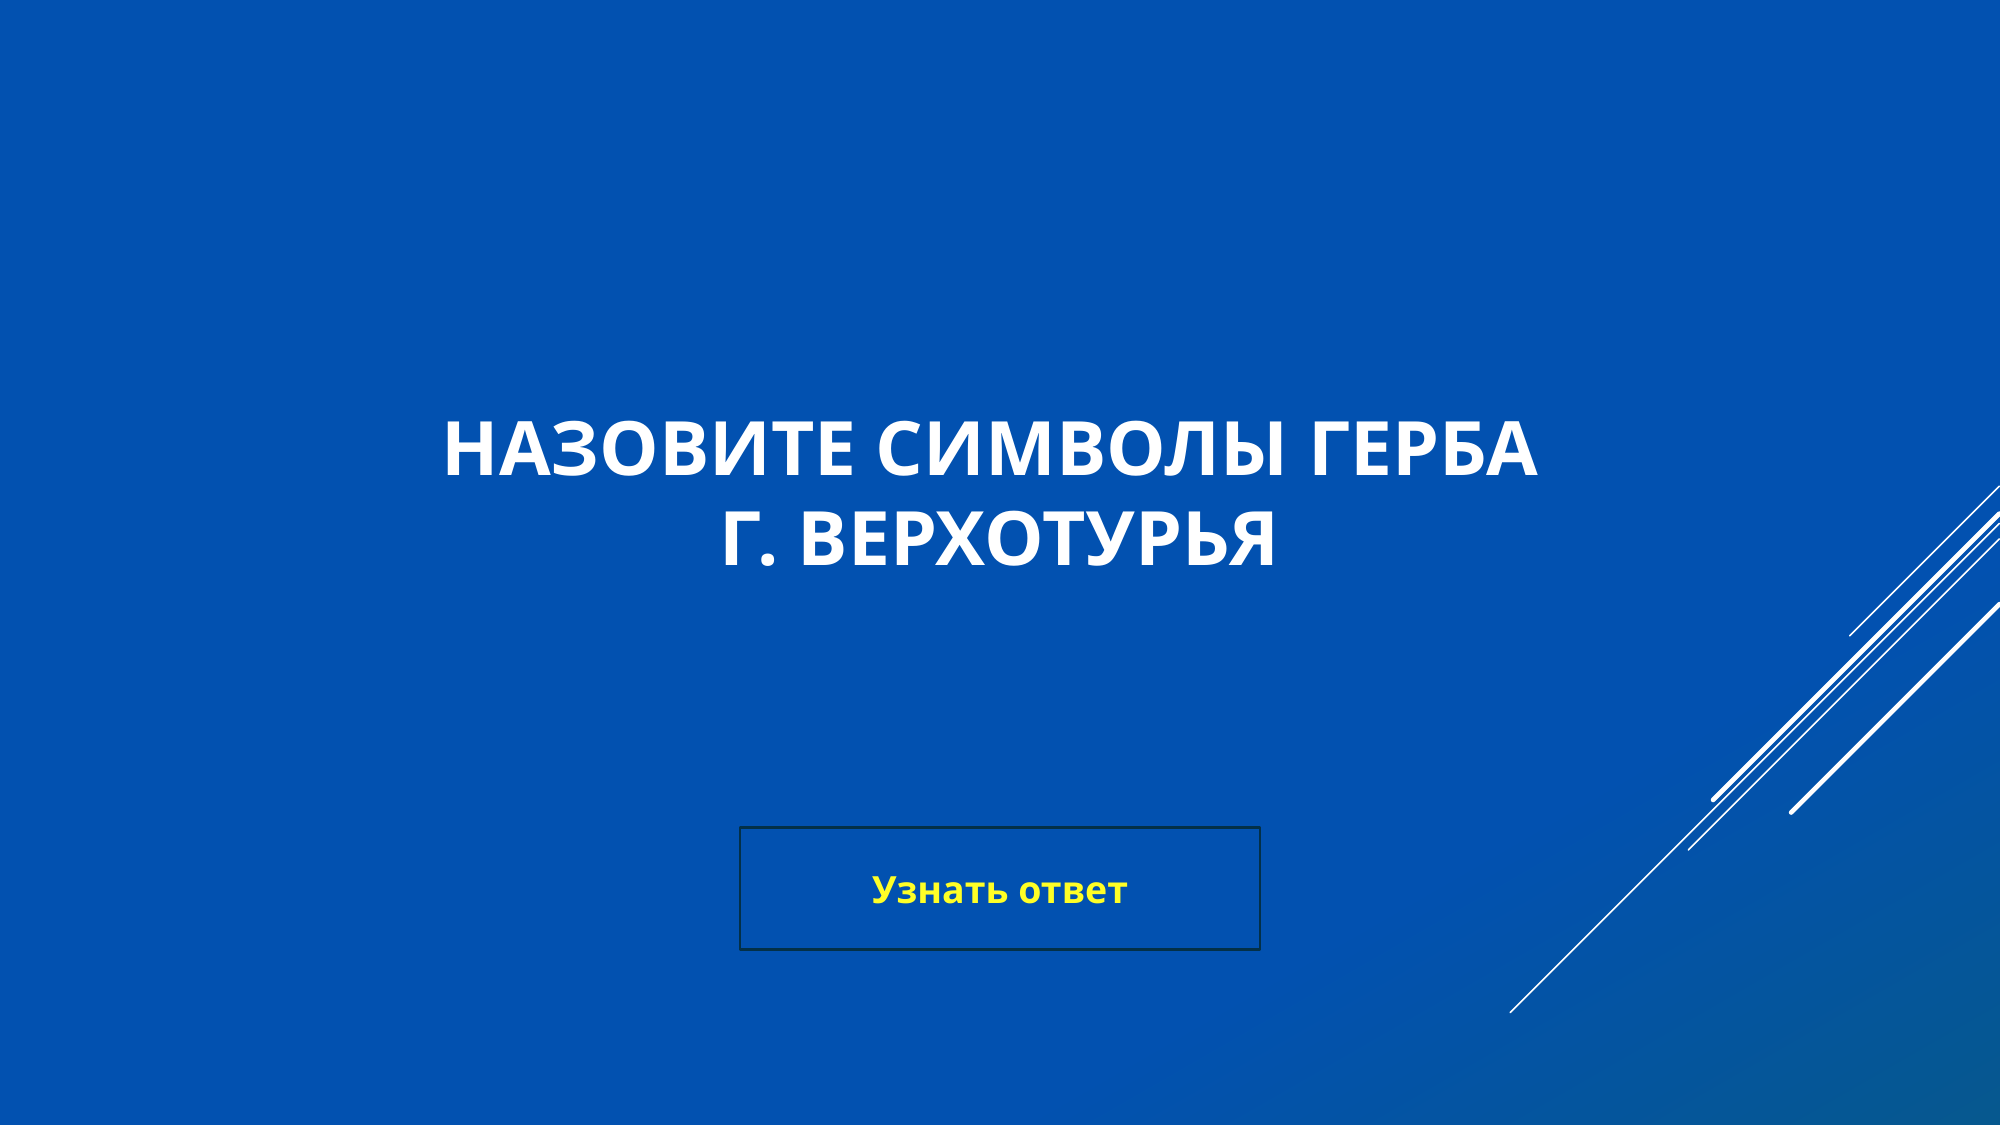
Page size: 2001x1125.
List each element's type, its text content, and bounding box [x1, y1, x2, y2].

title Назовите символы герба г. Верхотурья [300, 366, 1700, 614]
